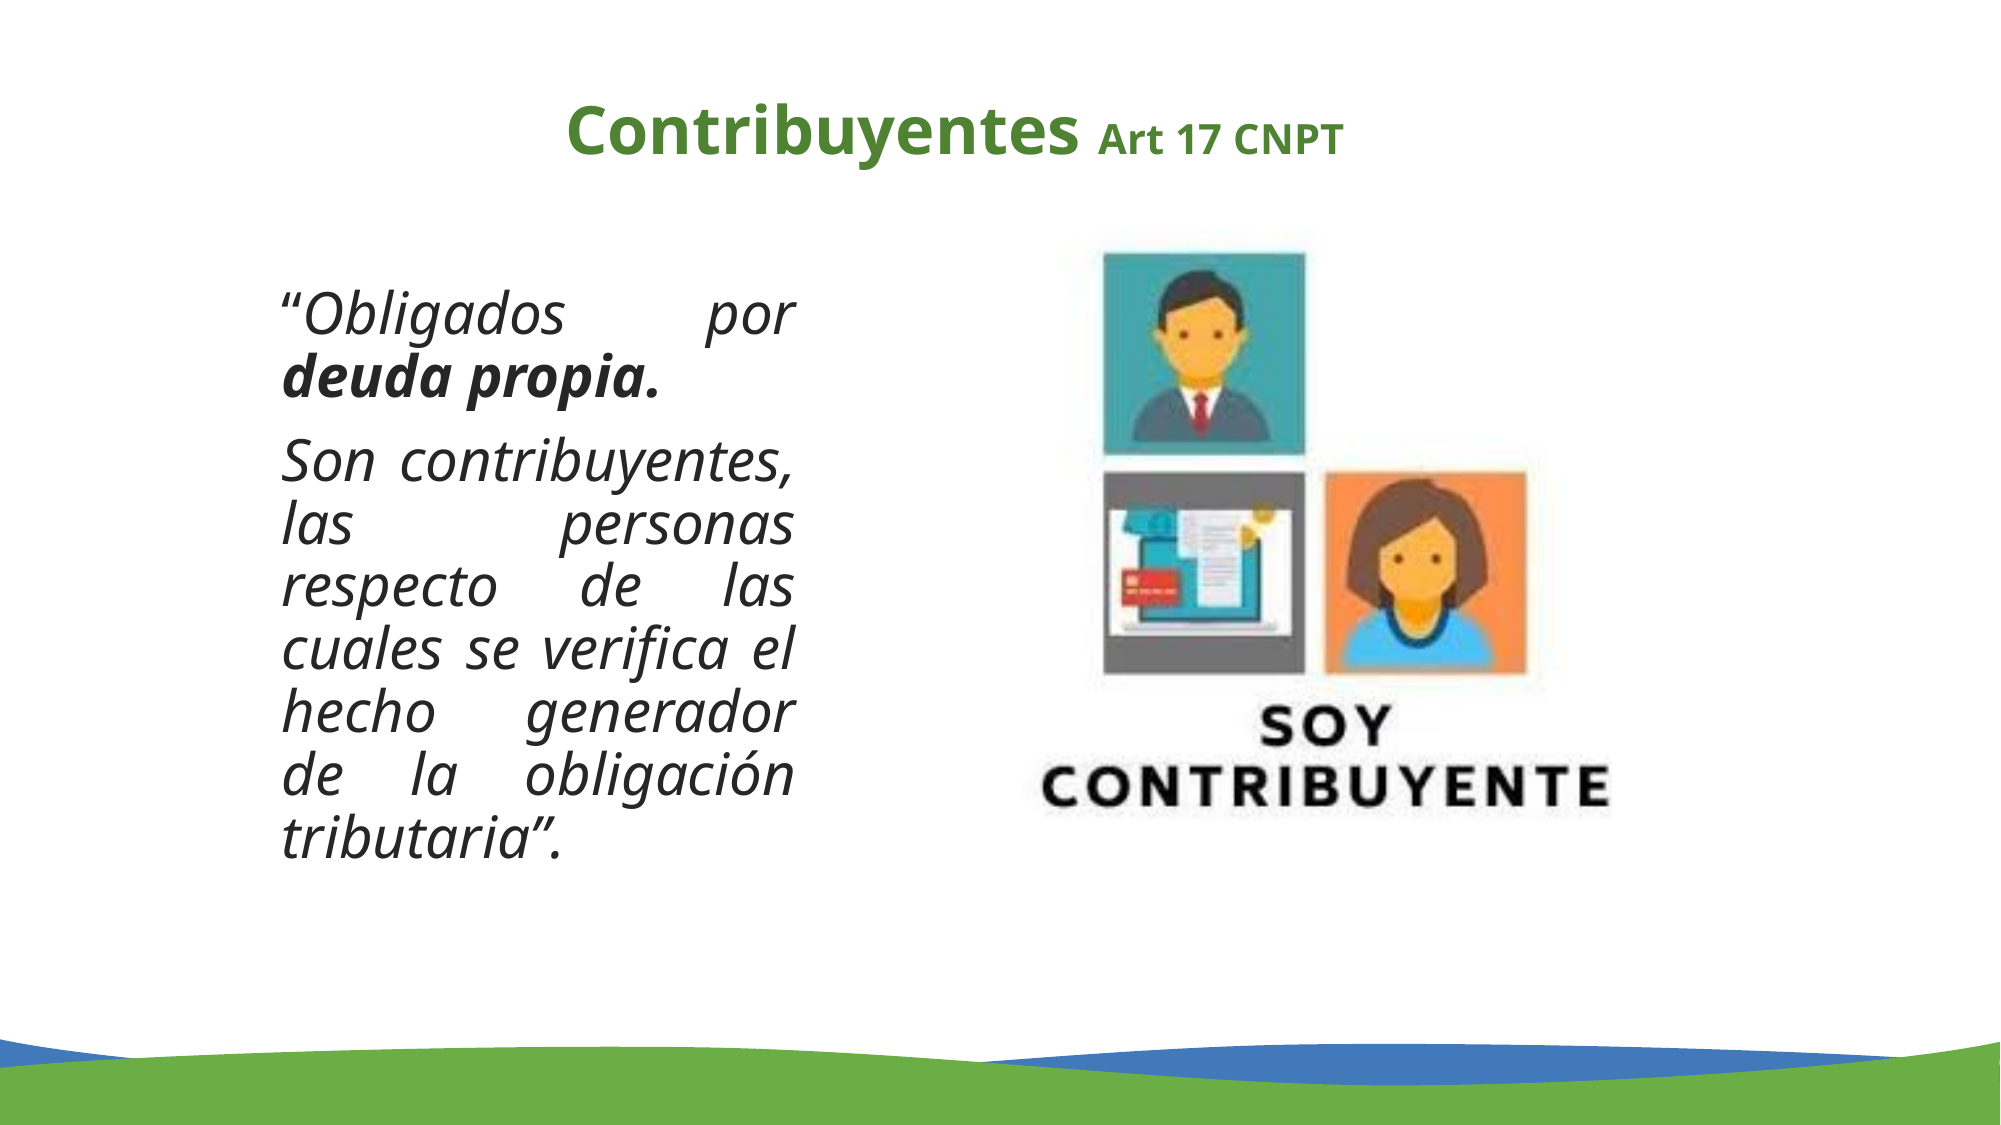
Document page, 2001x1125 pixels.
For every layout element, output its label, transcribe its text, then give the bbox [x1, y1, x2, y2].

text_box “Obligados por deuda propia. Son contribuyentes, las personas respecto de las cuales se verifica el hecho generador de la obligación tributaria”. [266, 276, 812, 951]
picture [1023, 231, 1612, 820]
title Contribuyentes Art 17 CNPT [550, 86, 1461, 180]
